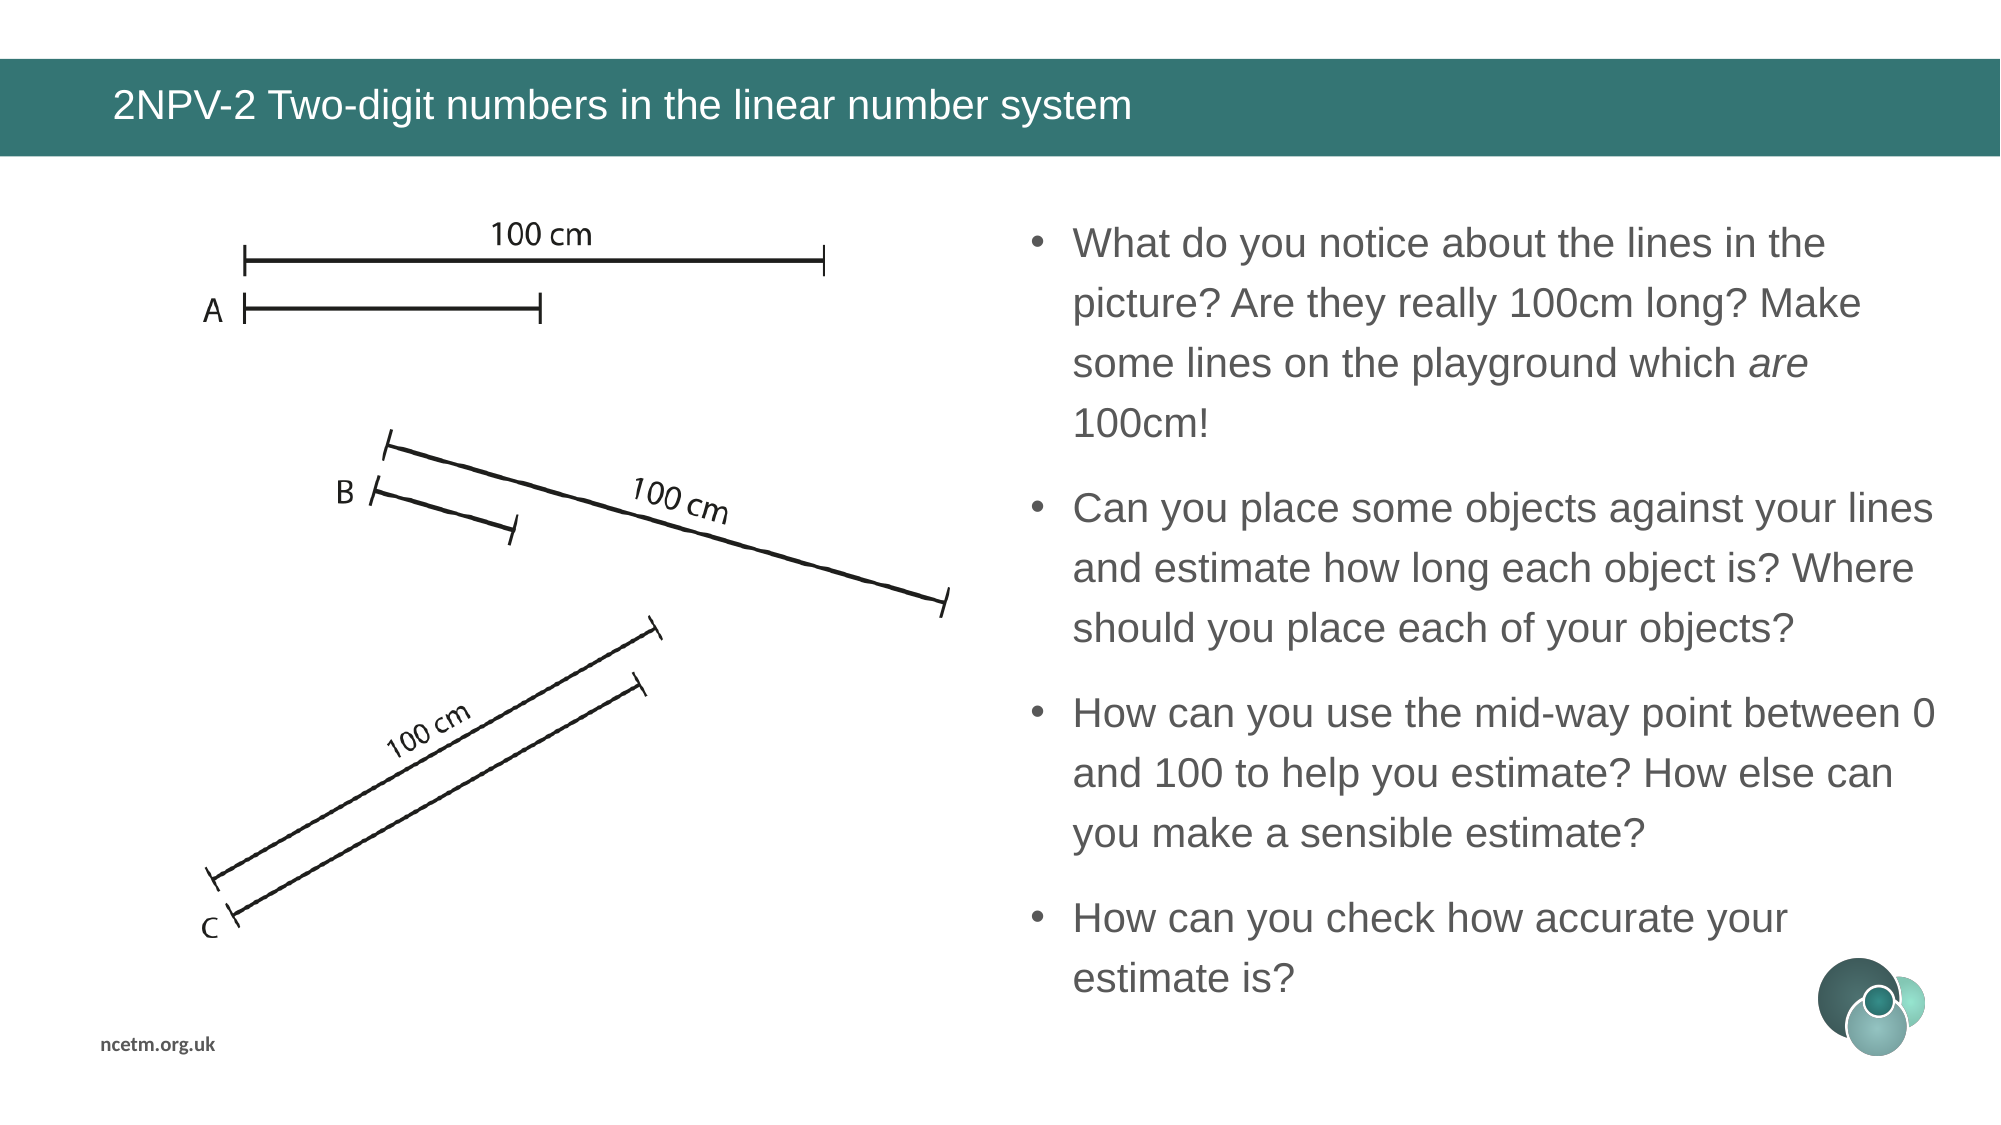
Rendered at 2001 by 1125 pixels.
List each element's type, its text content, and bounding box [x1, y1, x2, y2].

text_box What do you notice about the lines in the picture? Are they really 100cm long? Make some lines on the playground which are 100cm! Can you place some objects against your lines and estimate how long each object is? Where should you place each of your objects? How can you use the mid-way point between 0 and 100 to help you estimate? How else can you make a sensible estimate? How can you check how accurate your estimate is? [1015, 198, 1966, 1011]
picture [203, 222, 825, 324]
picture [202, 429, 950, 938]
picture [1818, 1011, 1925, 1056]
title 2NPV-2 Two-digit numbers in the linear number system [97, 76, 1945, 147]
